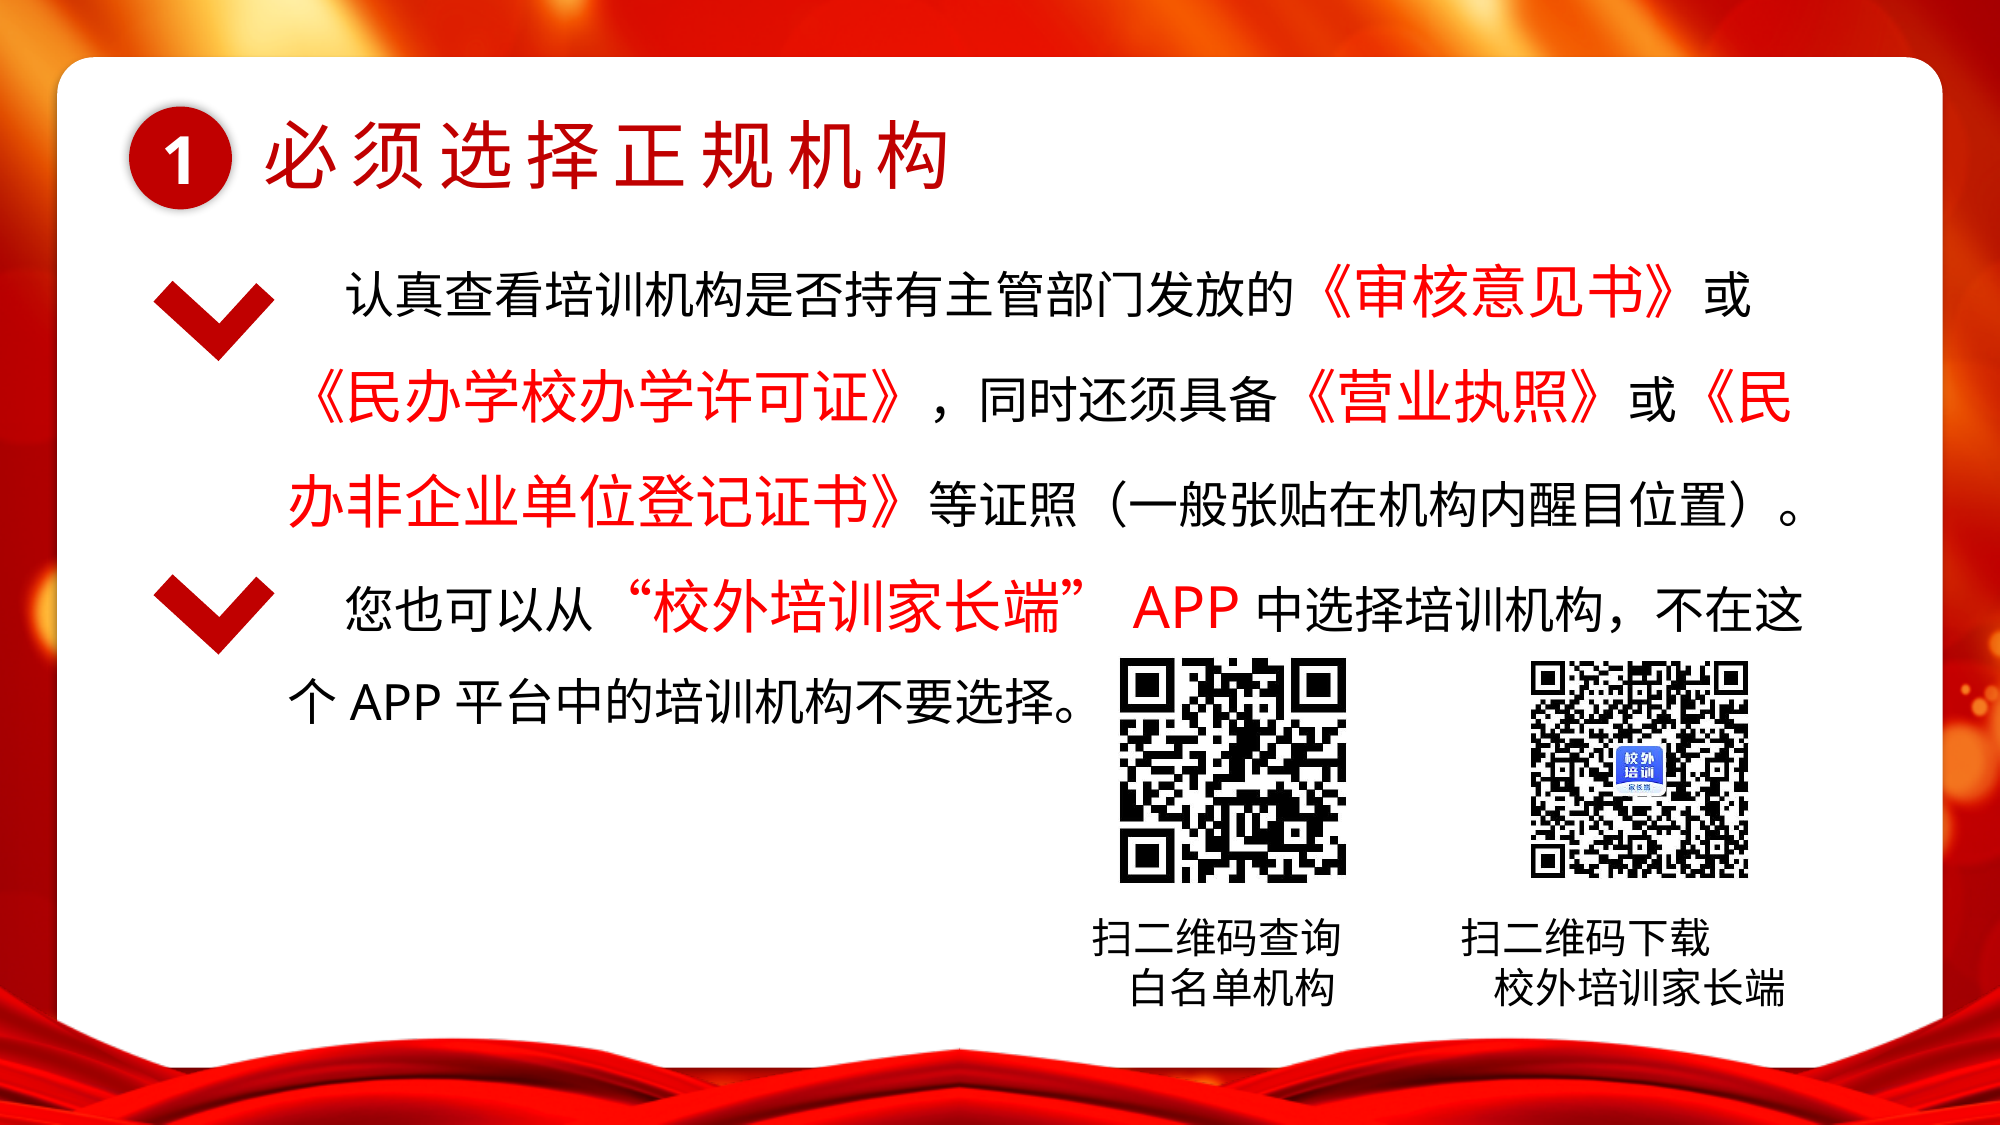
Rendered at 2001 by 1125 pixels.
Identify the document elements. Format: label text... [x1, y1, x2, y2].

text_box 扫二维码查询 白名单机构 [1076, 904, 1387, 1020]
text_box 认真查看培训机构是否持有主管部门发放的《审核意见书》或《民办学校办学许可证》，同时还须具备《营业执照》或《民办非企业单位登记证书》等证照（一般张贴在机构内醒目位置）。 您也可以从“校外培训家长端”APP中选择培训机构，不在这个APP平台中的培训机构不要选择。 [272, 213, 1826, 738]
text_box 扫二维码下载 校外培训家长端 [1445, 904, 1834, 1020]
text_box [129, 99, 990, 210]
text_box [170, 260, 257, 635]
picture [0, 0, 2000, 1125]
